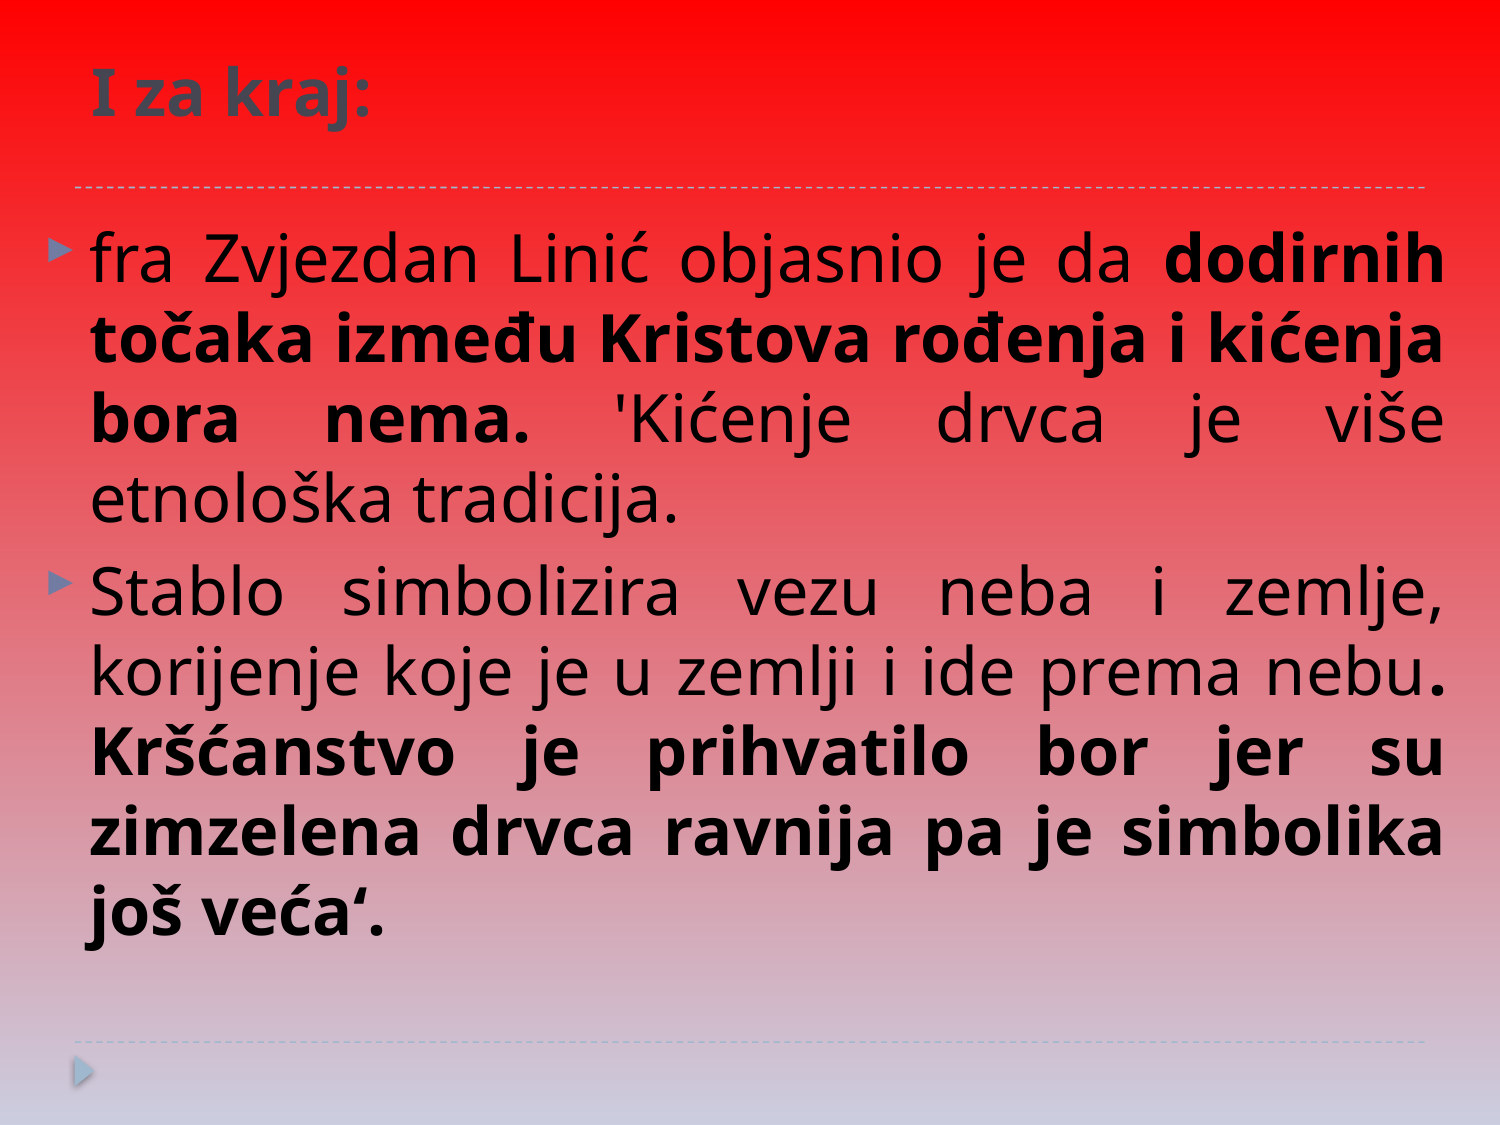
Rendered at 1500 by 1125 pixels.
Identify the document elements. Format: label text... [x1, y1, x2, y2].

title I za kraj: [76, 42, 1427, 138]
list fra Zvjezdan Linić objasnio je da dodirnih točaka između Kristova rođenja i kićenja bora nema. 'Kićenje drvca je više etnološka tradicija. Stablo simbolizira vezu neba i zemlje, korijenje koje je u zemlji i ide prema nebu. Kršćanstvo je prihvatilo bor jer su zimzelena drvca ravnija pa je simbolika još veća‘. [29, 208, 1463, 1125]
